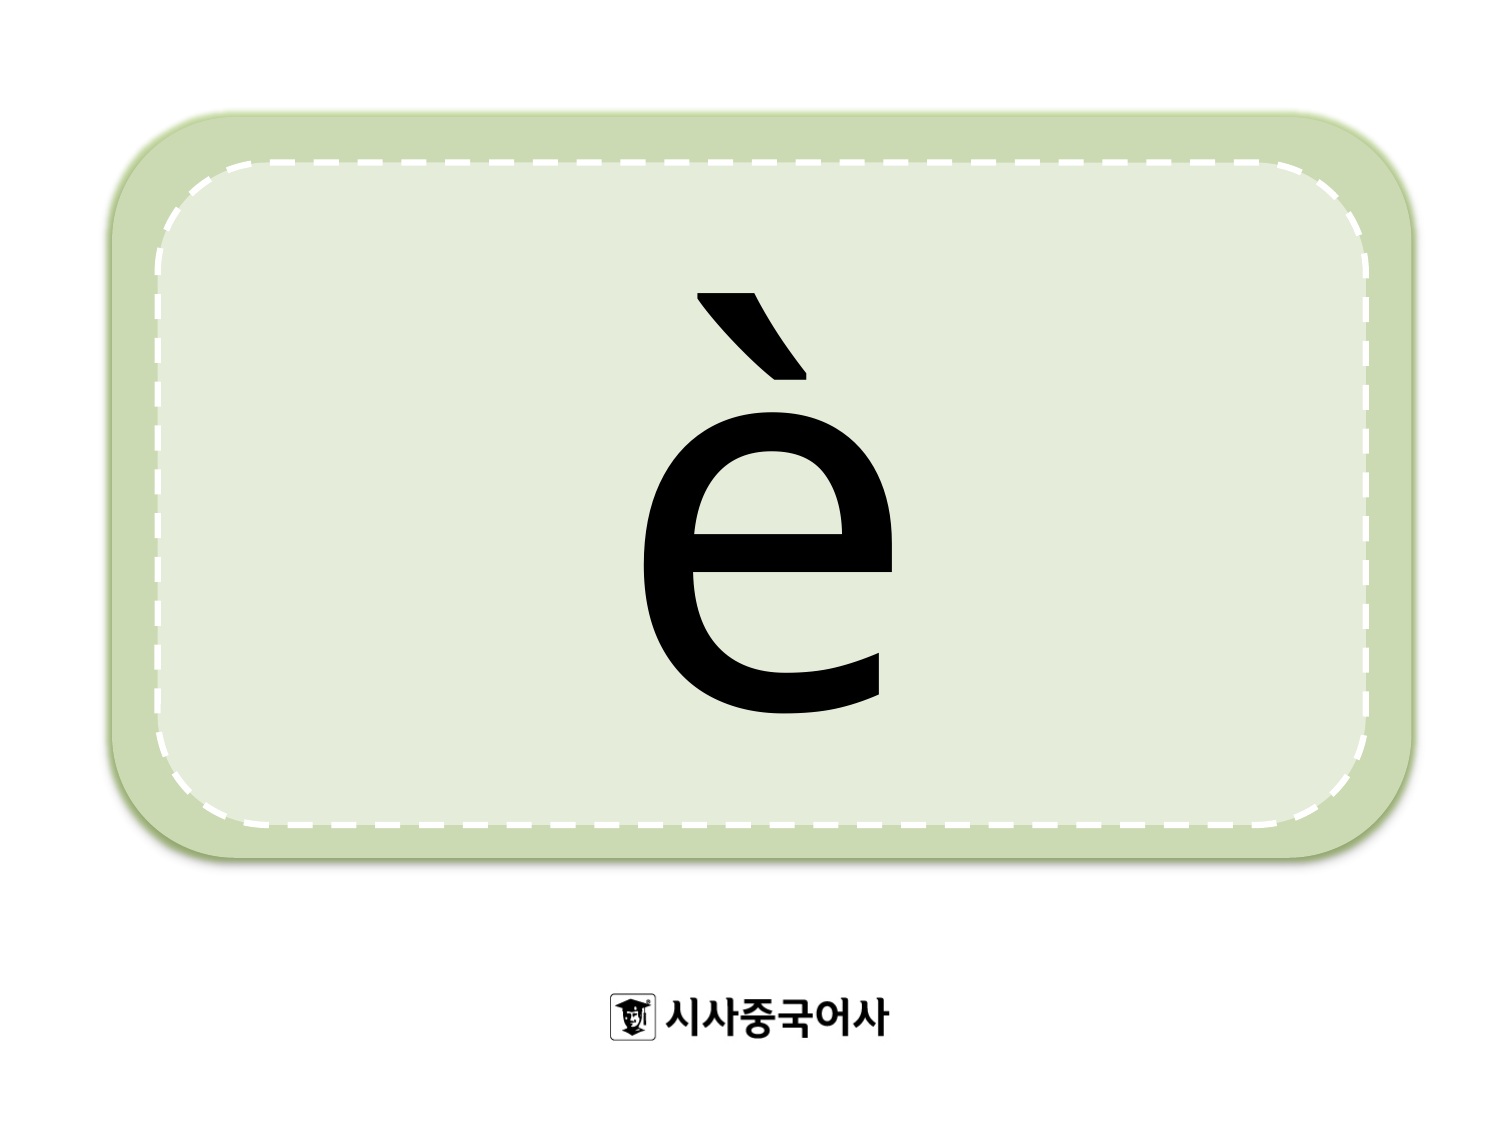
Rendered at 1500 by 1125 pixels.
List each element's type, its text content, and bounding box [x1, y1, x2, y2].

picture [602, 987, 898, 1047]
text_box è [162, 160, 1371, 824]
